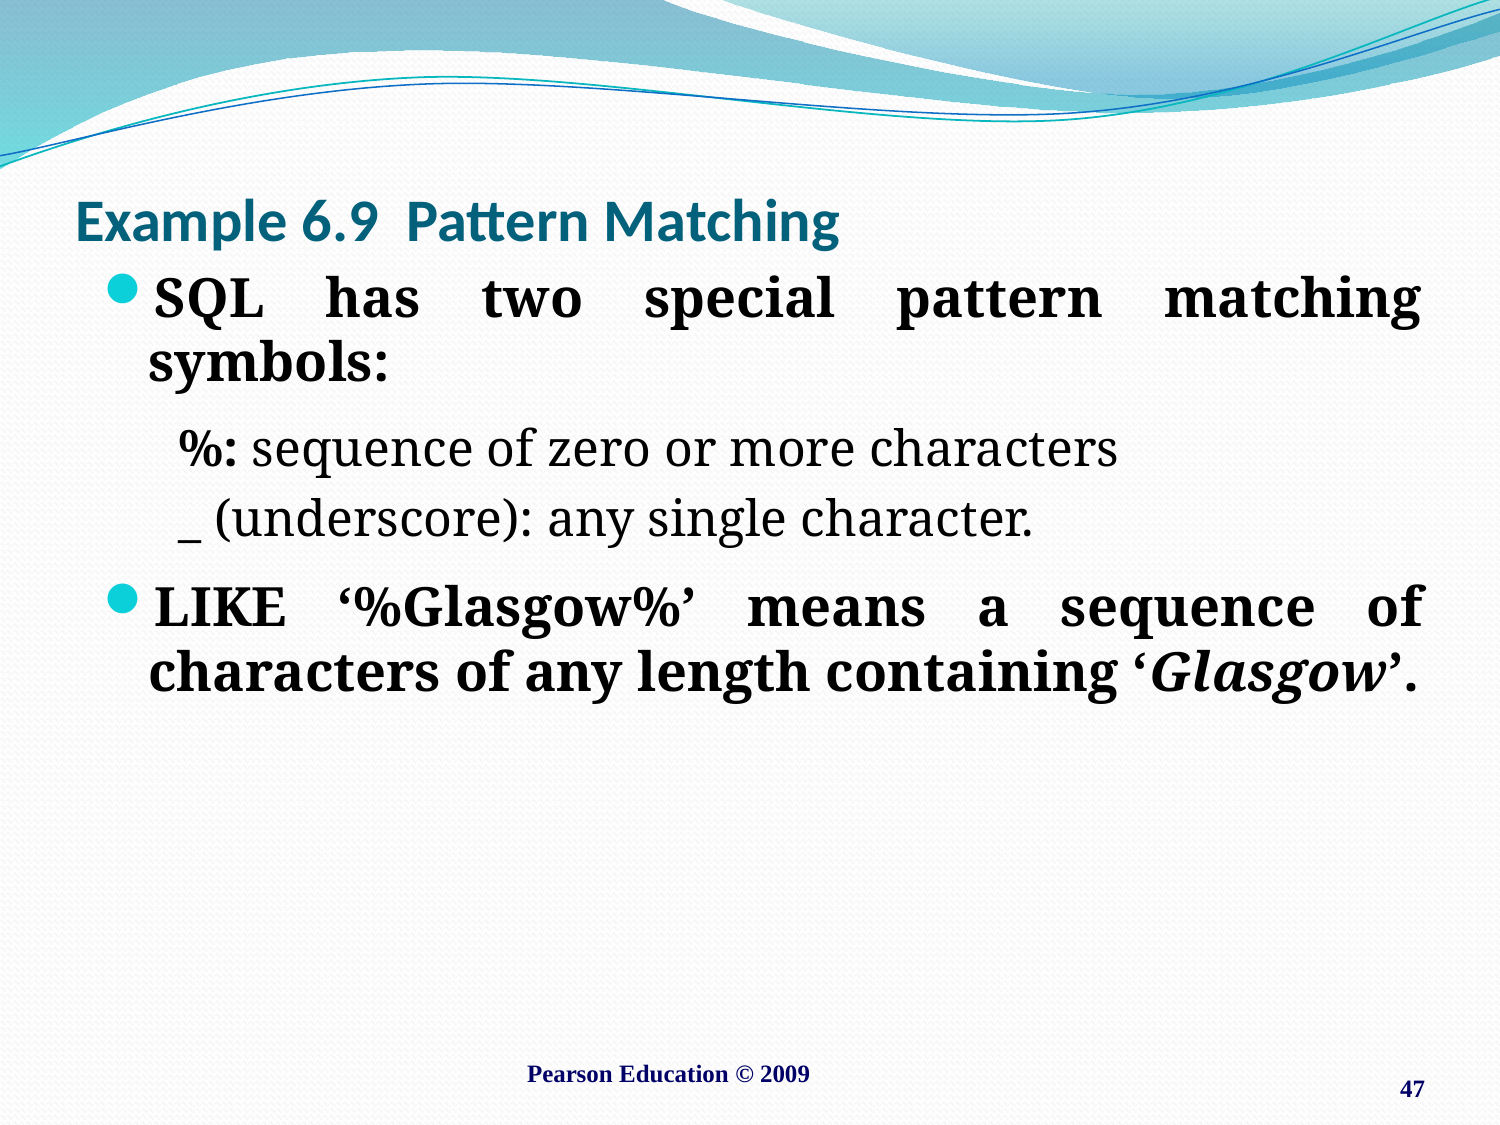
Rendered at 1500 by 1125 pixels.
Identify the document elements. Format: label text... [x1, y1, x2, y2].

slide_number 47 [1299, 1042, 1425, 1103]
text_box Pearson Education © 2009 [512, 1050, 1038, 1095]
title Example 6.9 Pattern Matching [75, 66, 1425, 254]
list SQL has two special pattern matching symbols: %: sequence of zero or more characters _ (underscore): any single character. LIKE ‘%Glasgow%’ means a sequence of characters of any length containing ‘Glasgow’. [88, 255, 1439, 931]
